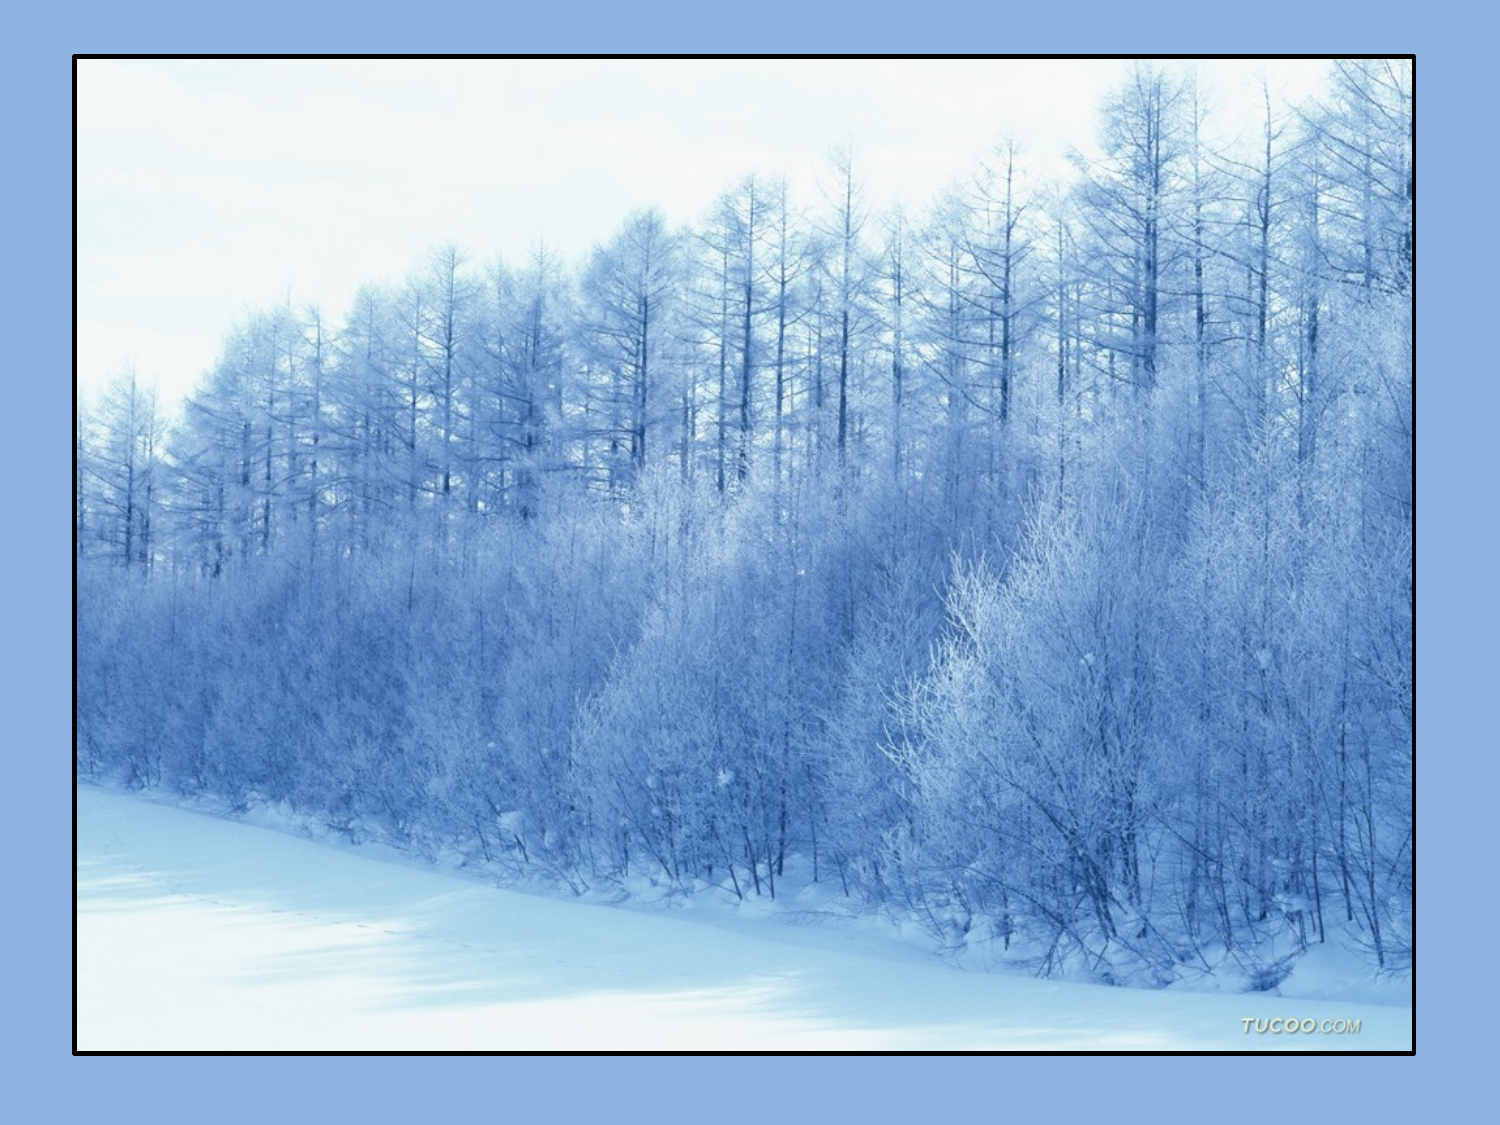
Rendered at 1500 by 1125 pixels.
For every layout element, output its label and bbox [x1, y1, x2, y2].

picture [76, 58, 1412, 1052]
